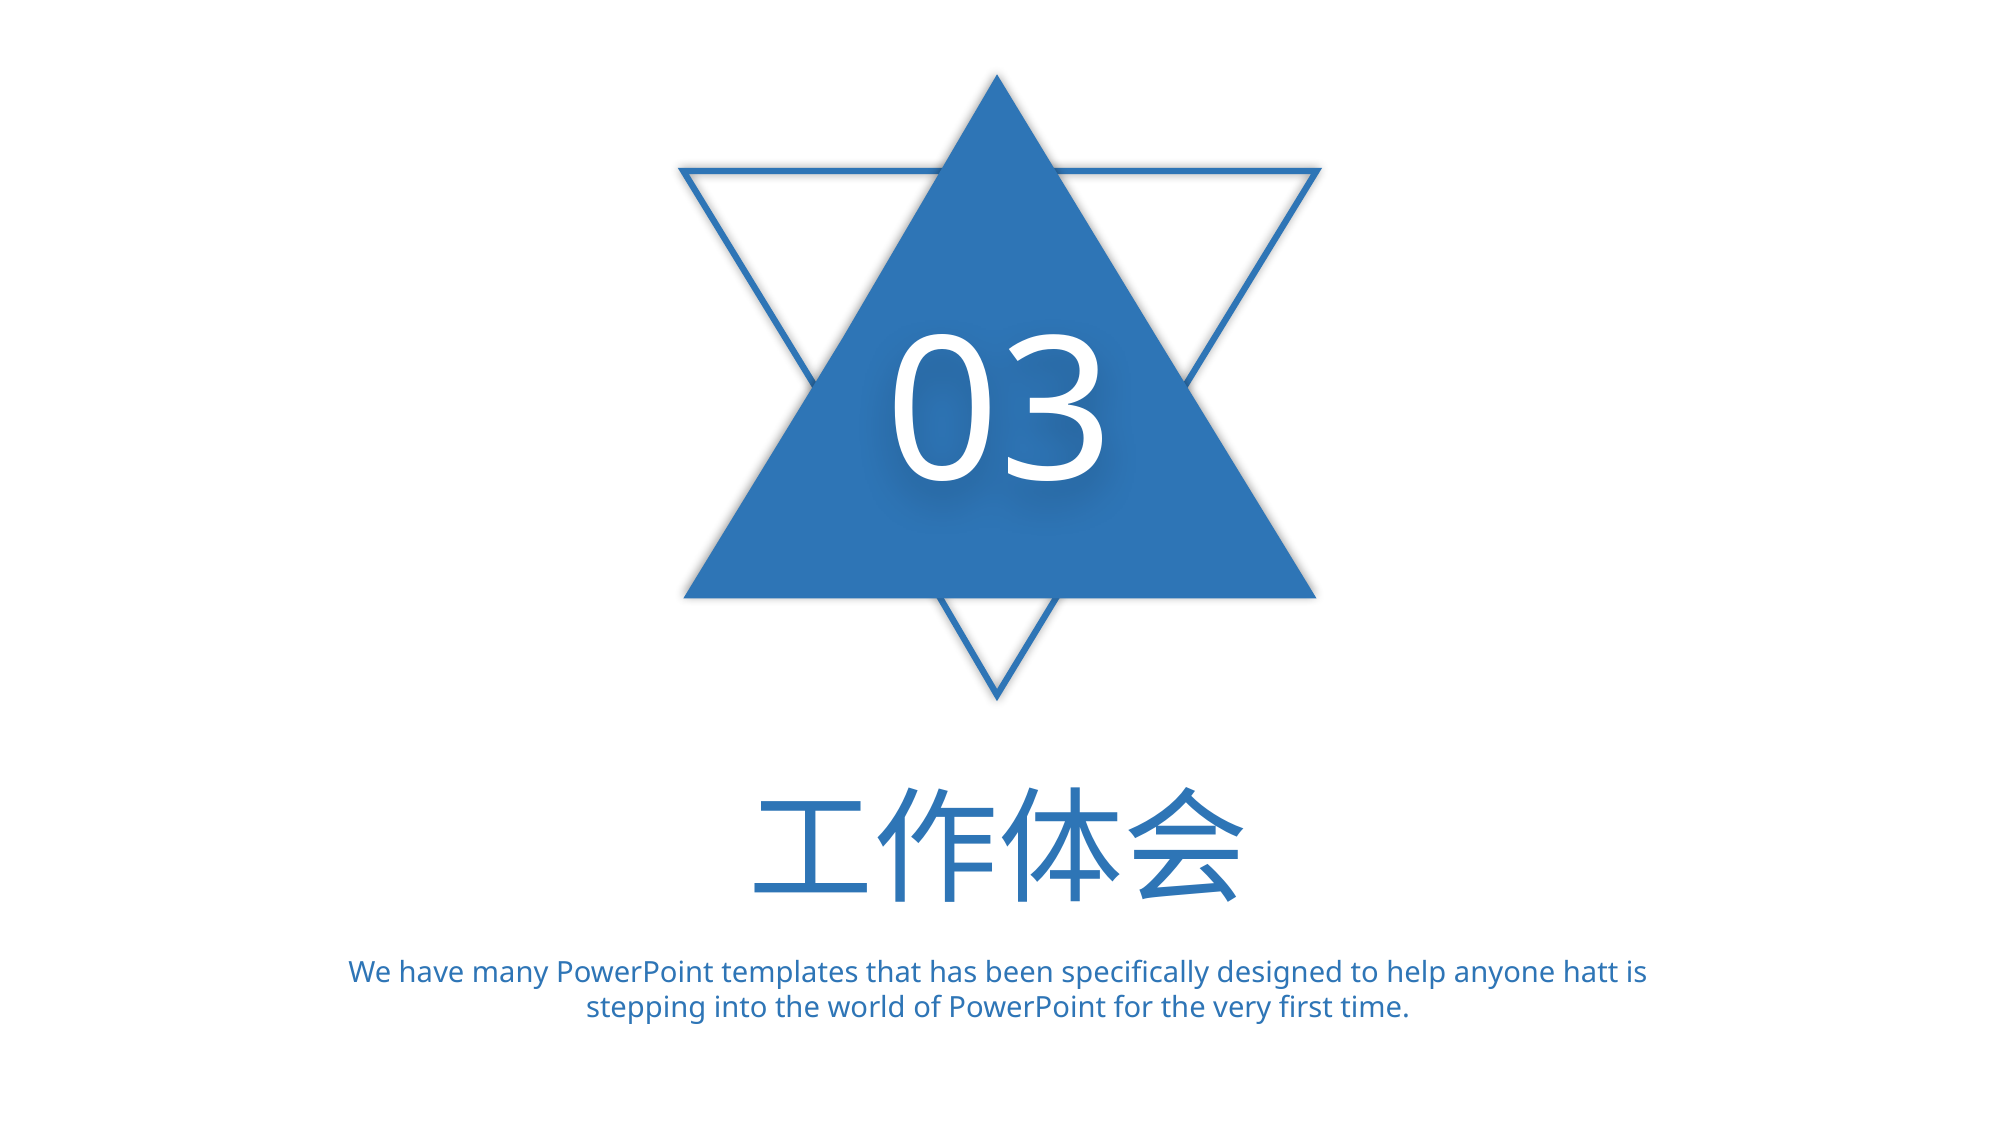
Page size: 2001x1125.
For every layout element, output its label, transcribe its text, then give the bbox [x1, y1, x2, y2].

text_box [681, 407, 983, 600]
text_box [1017, 404, 1319, 600]
text_box [681, 169, 931, 363]
text_box 03 [820, 235, 1180, 564]
text_box [901, 72, 1096, 235]
text_box [944, 607, 1052, 698]
text_box [1063, 169, 1319, 366]
text_box We have many PowerPoint templates that has been specifically designed to help anyone hatt is stepping into the world of PowerPoint for the very first time. [308, 945, 1688, 1031]
text_box 工作体会 [733, 760, 1264, 925]
